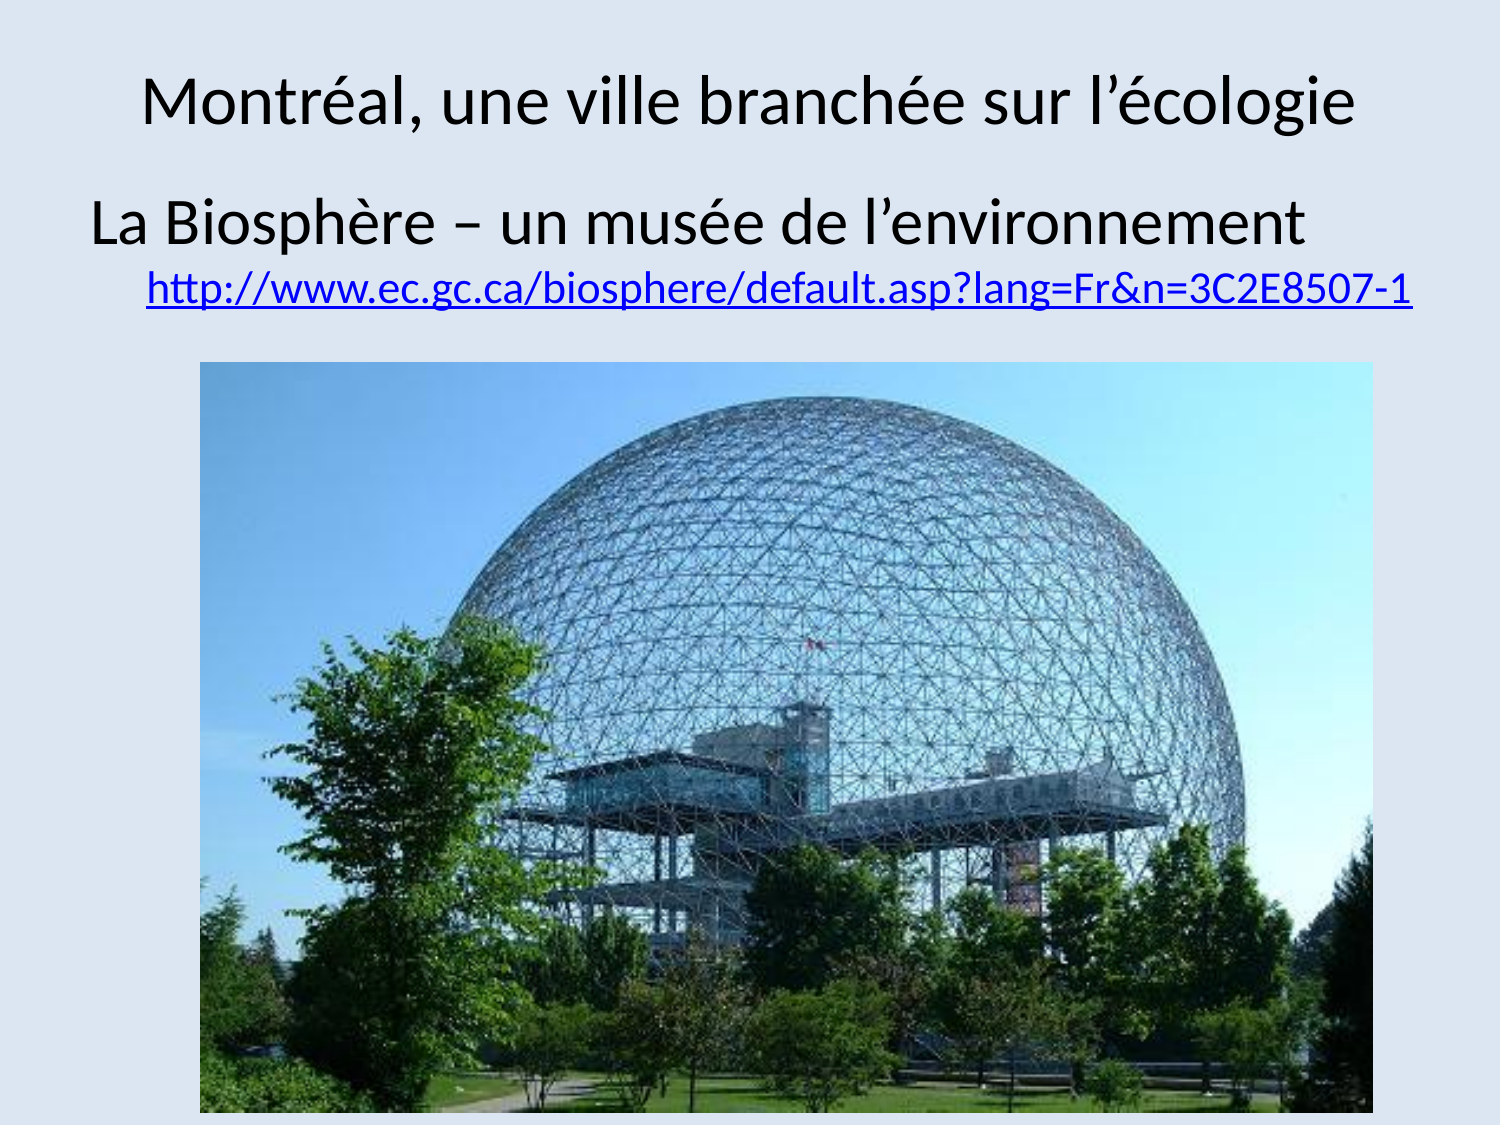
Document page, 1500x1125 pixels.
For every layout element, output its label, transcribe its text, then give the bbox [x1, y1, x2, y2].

picture [199, 362, 1373, 1113]
title Montréal, une ville branchée sur l’écologie [0, 45, 1500, 233]
list La Biosphère – un musée de l’environnement http://www.ec.gc.ca/biosphere/default.asp?lang=Fr&n=3C2E8507-1 [75, 170, 1500, 913]
